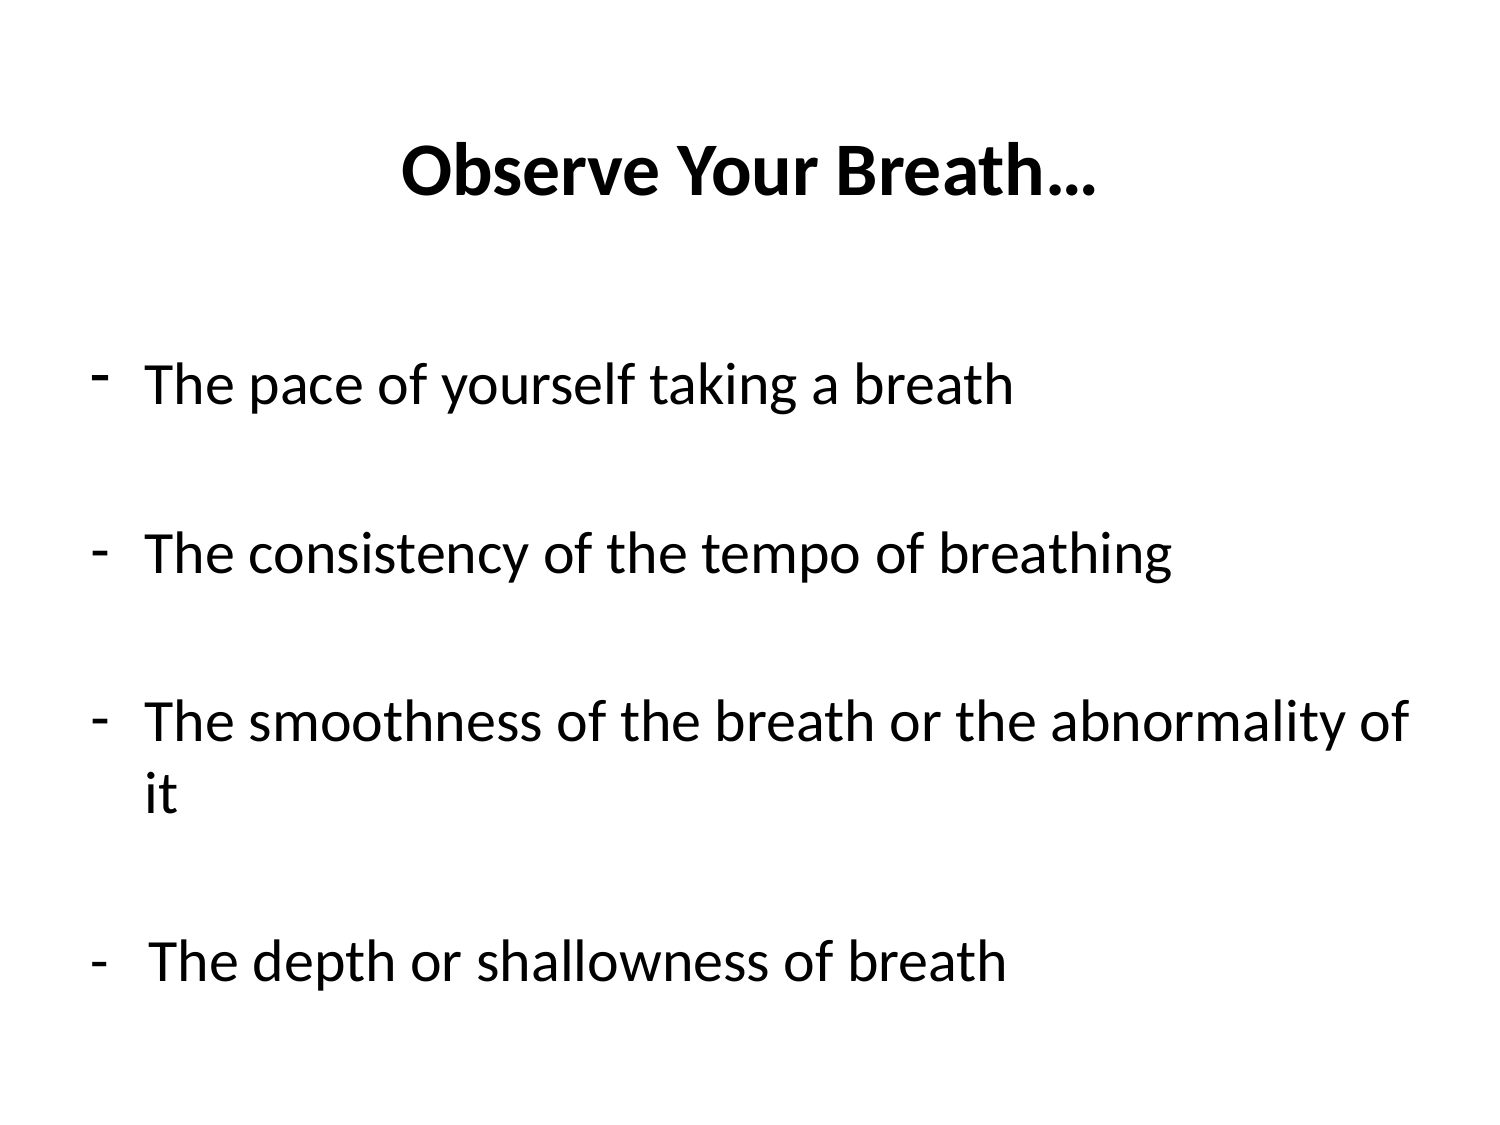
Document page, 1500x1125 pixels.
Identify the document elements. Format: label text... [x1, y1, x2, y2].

list The pace of yourself taking a breath The consistency of the tempo of breathing The smoothness of the breath or the abnormality of it - The depth or shallowness of breath [75, 337, 1463, 1005]
title Observe Your Breath… [75, 112, 1425, 300]
